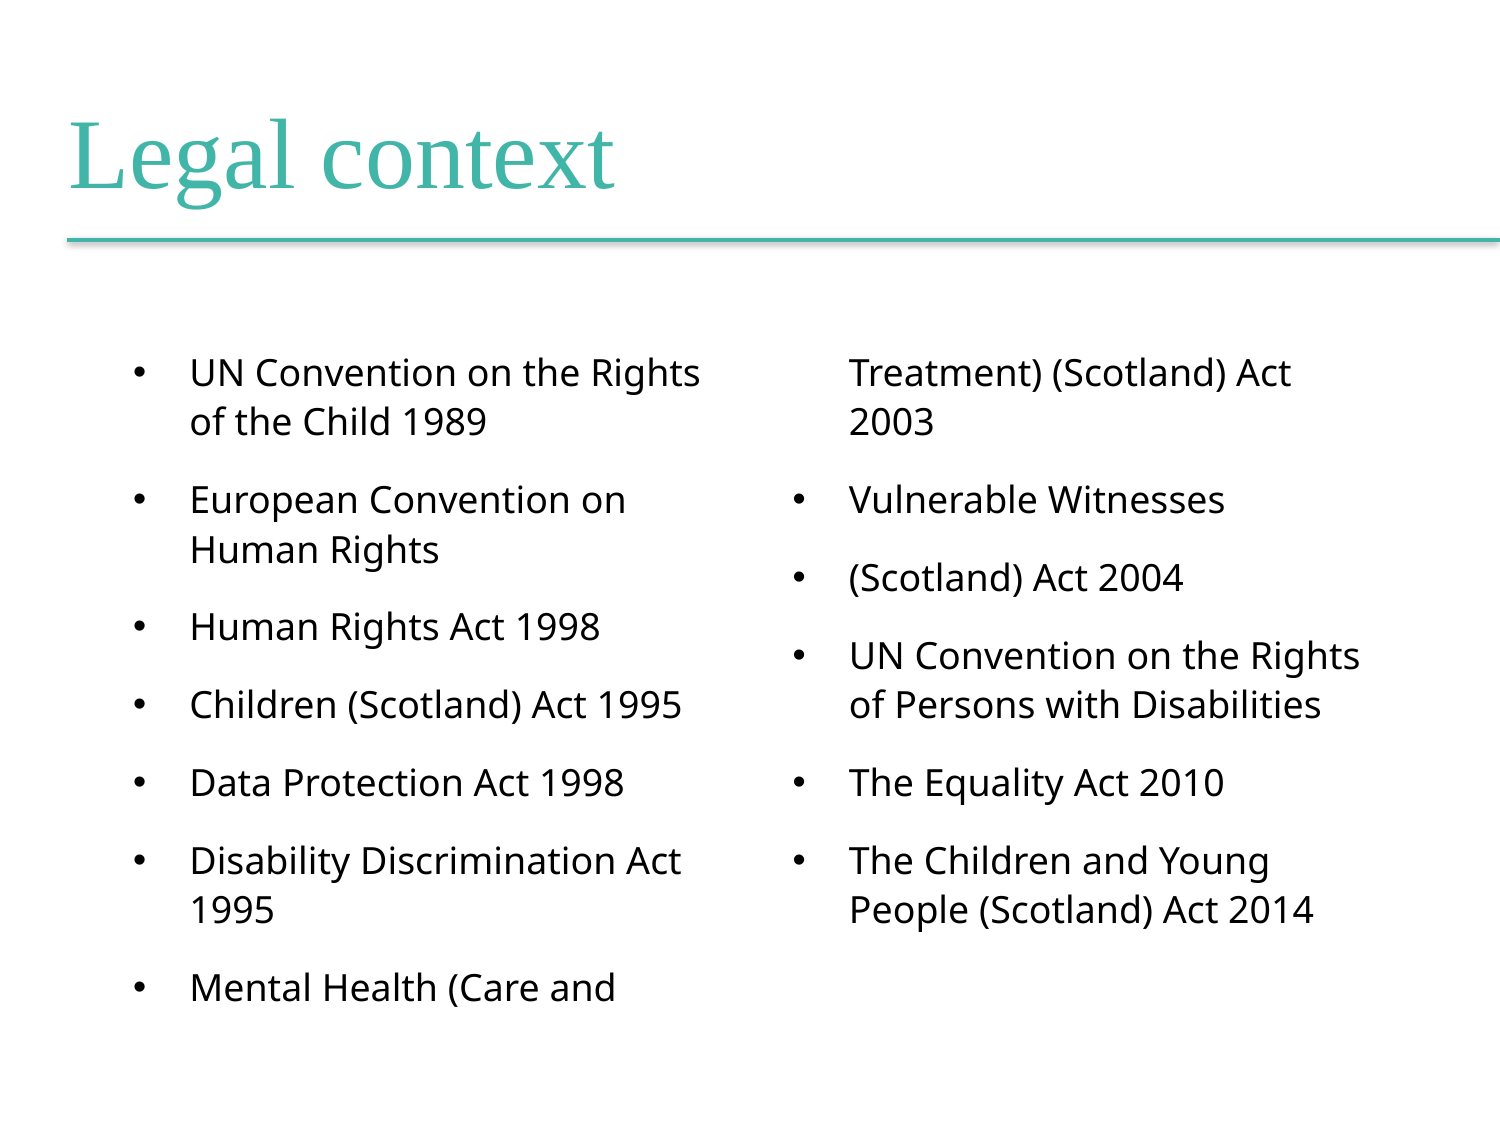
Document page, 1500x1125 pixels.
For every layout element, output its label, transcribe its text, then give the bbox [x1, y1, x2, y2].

text_box Legal context [53, 15, 1345, 304]
list UN Convention on the Rights of the Child 1989 European Convention on Human Rights Human Rights Act 1998 Children (Scotland) Act 1995 Data Protection Act 1998 Disability Discrimination Act 1995 Mental Health (Care and Treatment) (Scotland) Act 2003 Vulnerable Witnesses (Scotland) Act 2004 UN Convention on the Rights of Persons with Disabilities The Equality Act 2010 The Children and Young People (Scotland) Act 2014 [118, 336, 1391, 1060]
